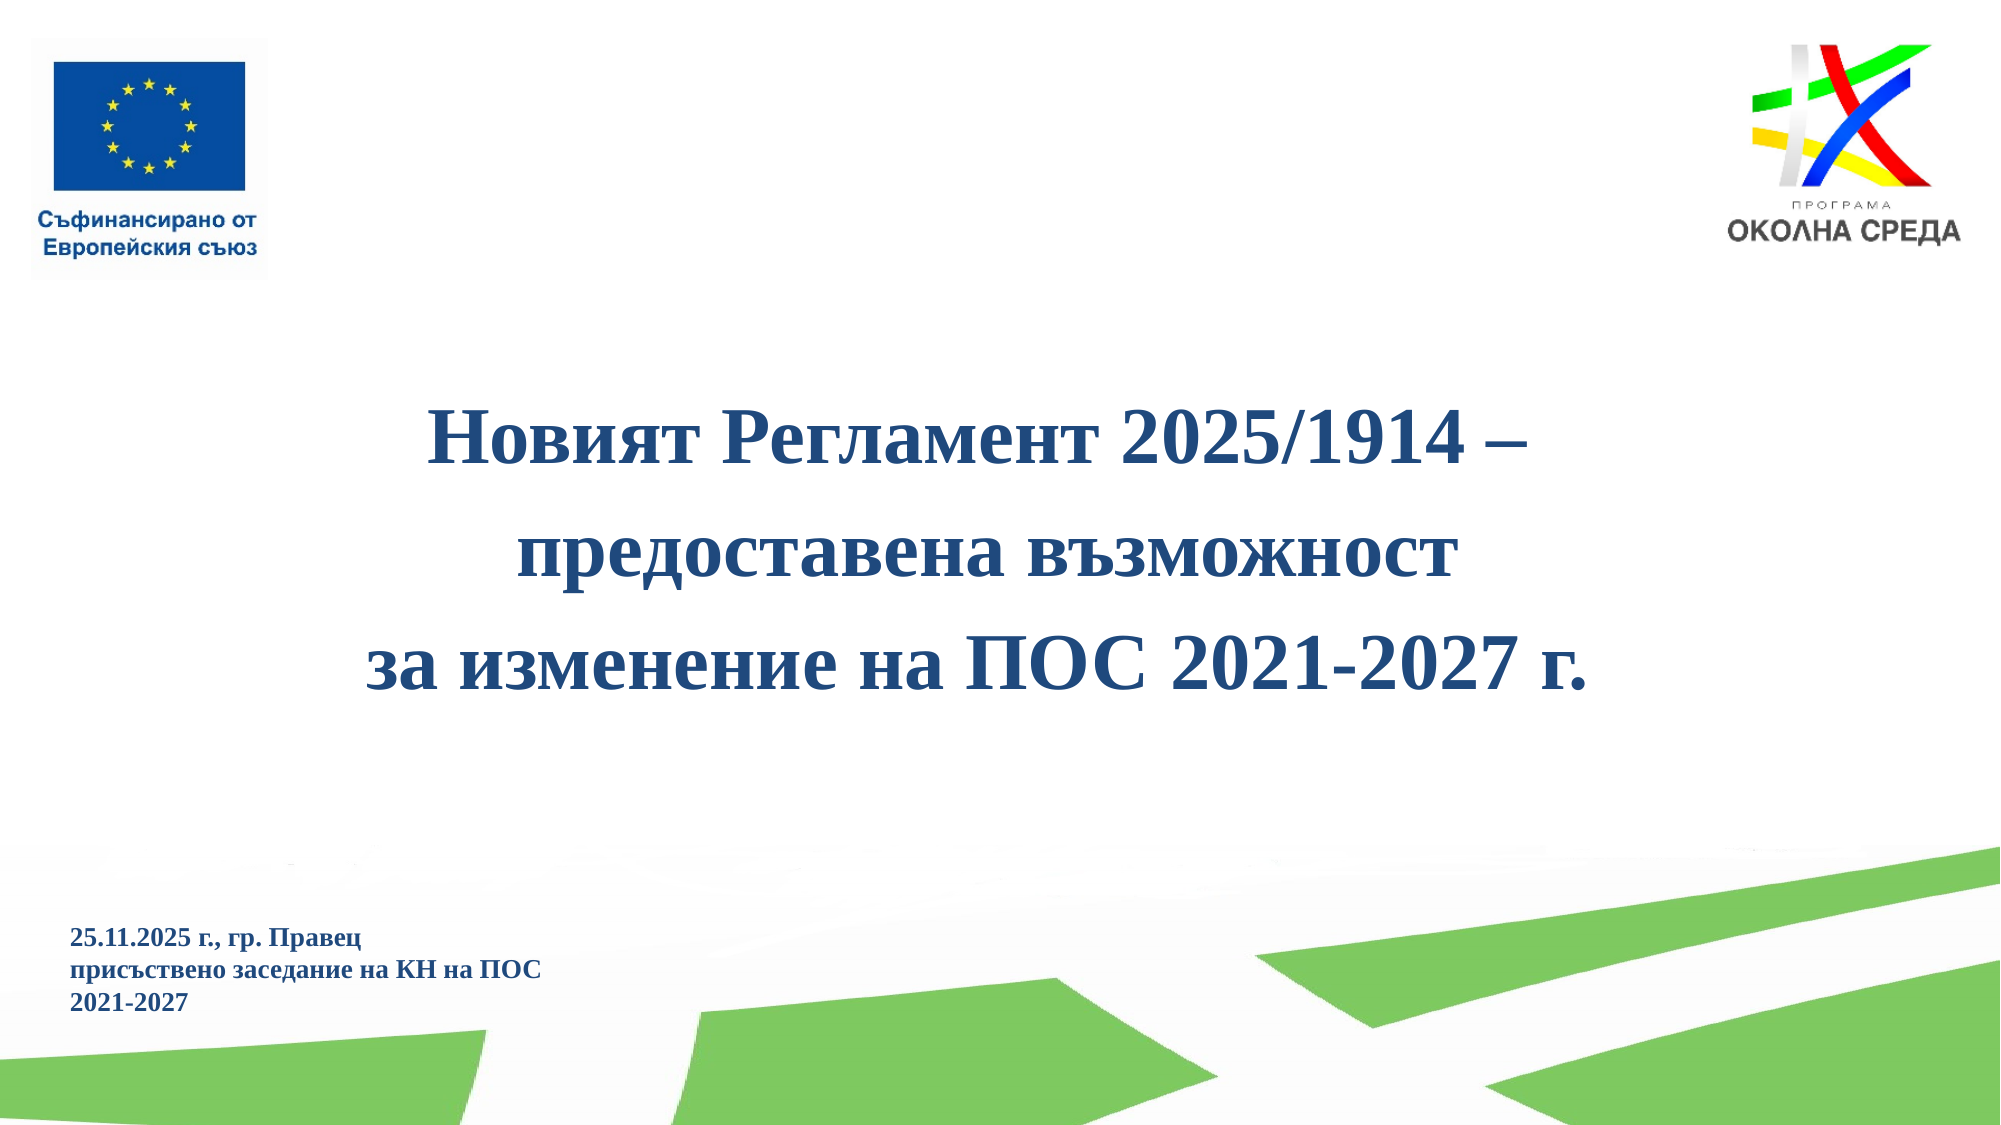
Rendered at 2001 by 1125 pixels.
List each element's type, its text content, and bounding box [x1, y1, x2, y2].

picture [31, 38, 269, 281]
picture [1689, 18, 1993, 263]
text_box Новият Регламент 2025/1914 – предоставена възможност за изменение на ПОС 2021-2027 г. [78, 284, 1898, 845]
picture [0, 845, 2000, 1125]
